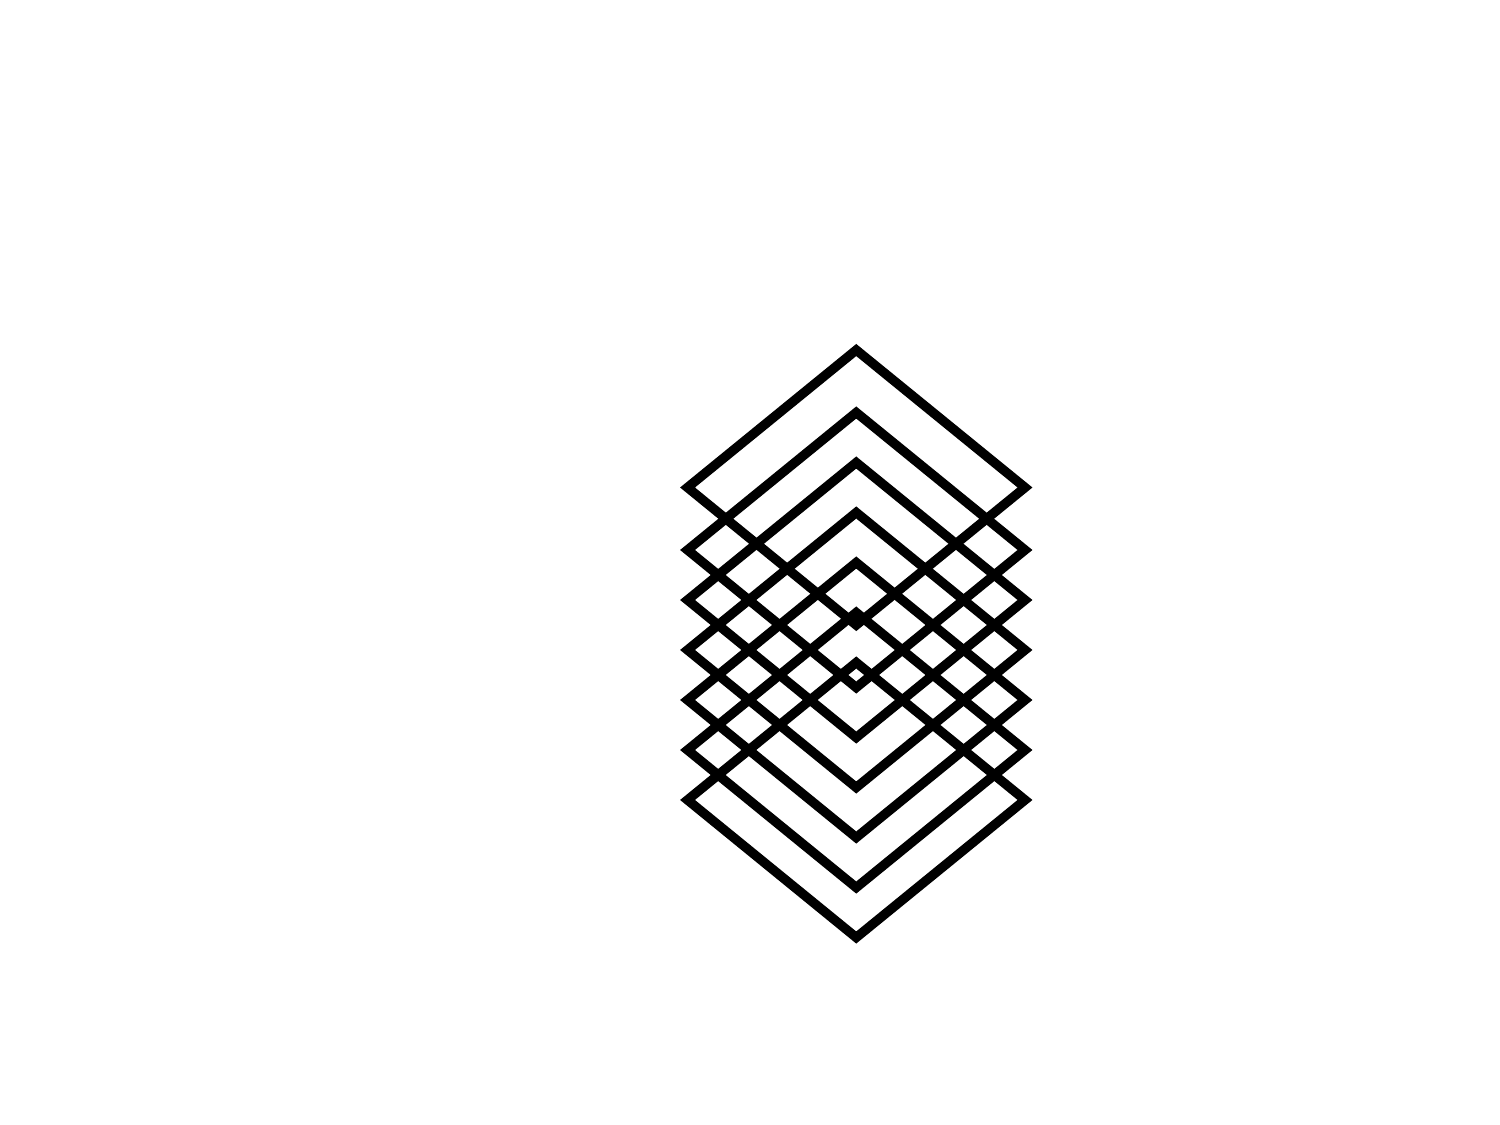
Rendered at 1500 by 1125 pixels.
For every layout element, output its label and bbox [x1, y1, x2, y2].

text_box [687, 650, 808, 750]
text_box [687, 700, 1026, 938]
text_box [687, 350, 1026, 626]
text_box [687, 519, 1026, 688]
text_box [687, 575, 1026, 738]
text_box [904, 650, 1026, 750]
text_box [687, 625, 747, 675]
text_box [687, 725, 747, 775]
text_box [965, 725, 1026, 775]
text_box [965, 625, 1026, 675]
